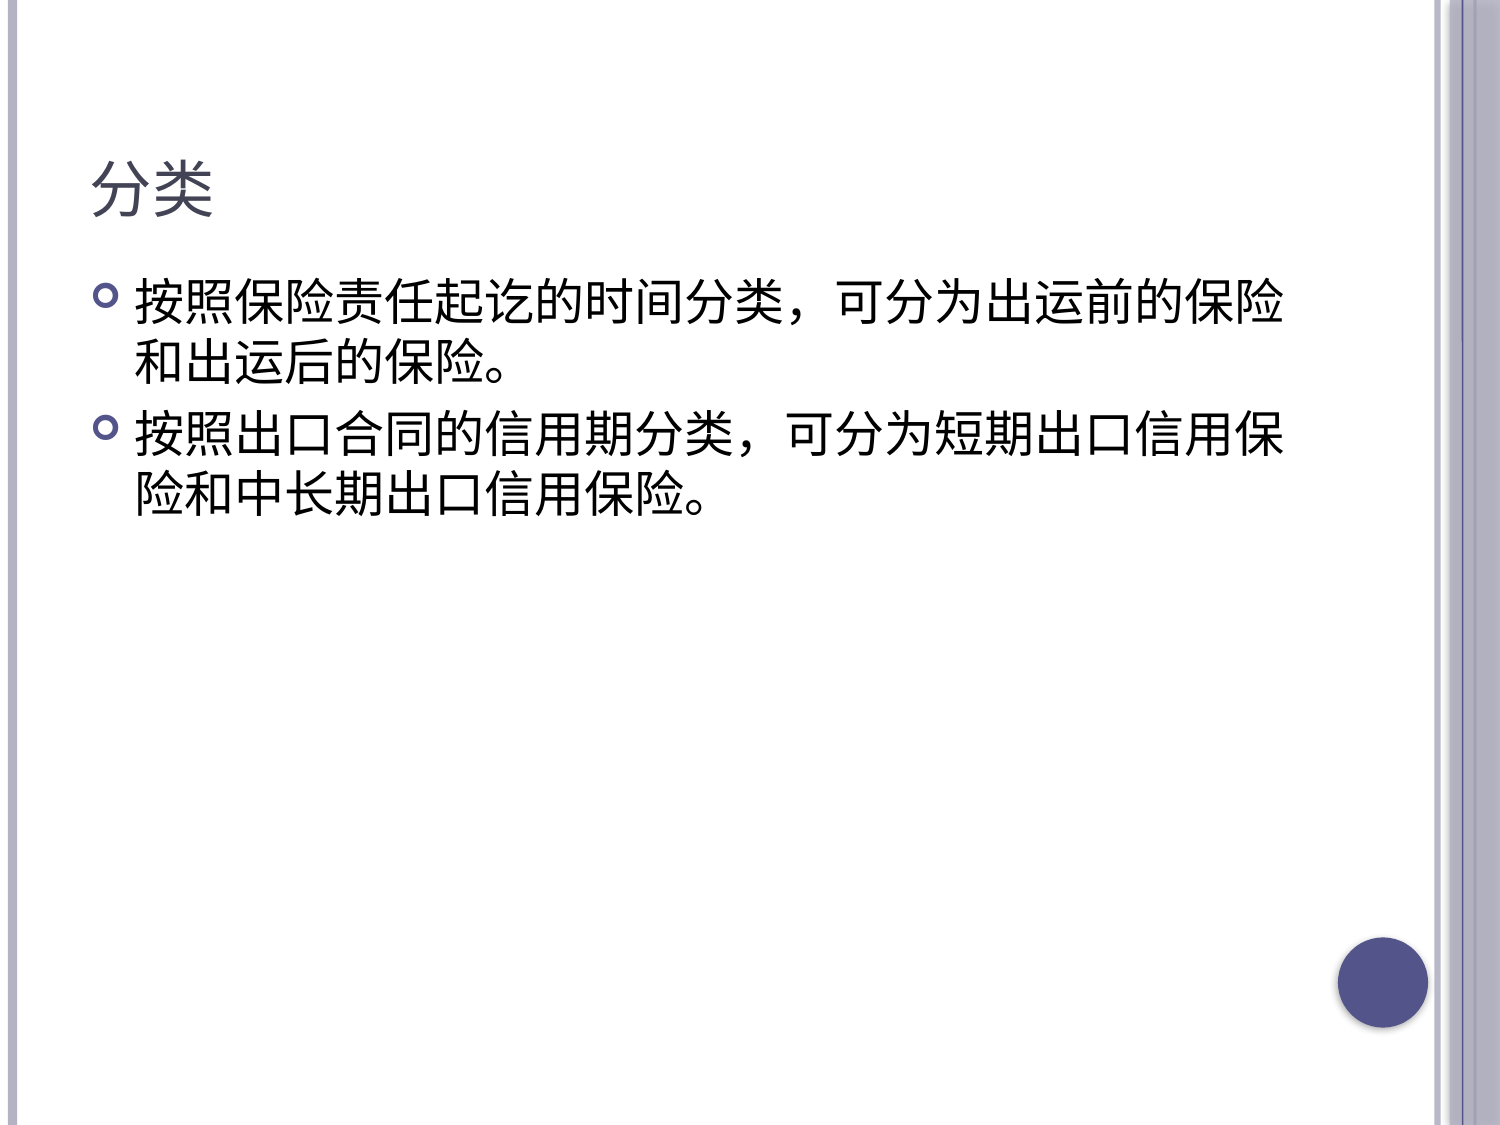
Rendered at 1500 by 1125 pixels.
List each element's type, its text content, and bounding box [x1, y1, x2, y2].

title 分类 [75, 45, 1300, 233]
list 按照保险责任起讫的时间分类，可分为出运前的保险和出运后的保险。 按照出口合同的信用期分类，可分为短期出口信用保险和中长期出口信用保险。 [74, 262, 1301, 1063]
